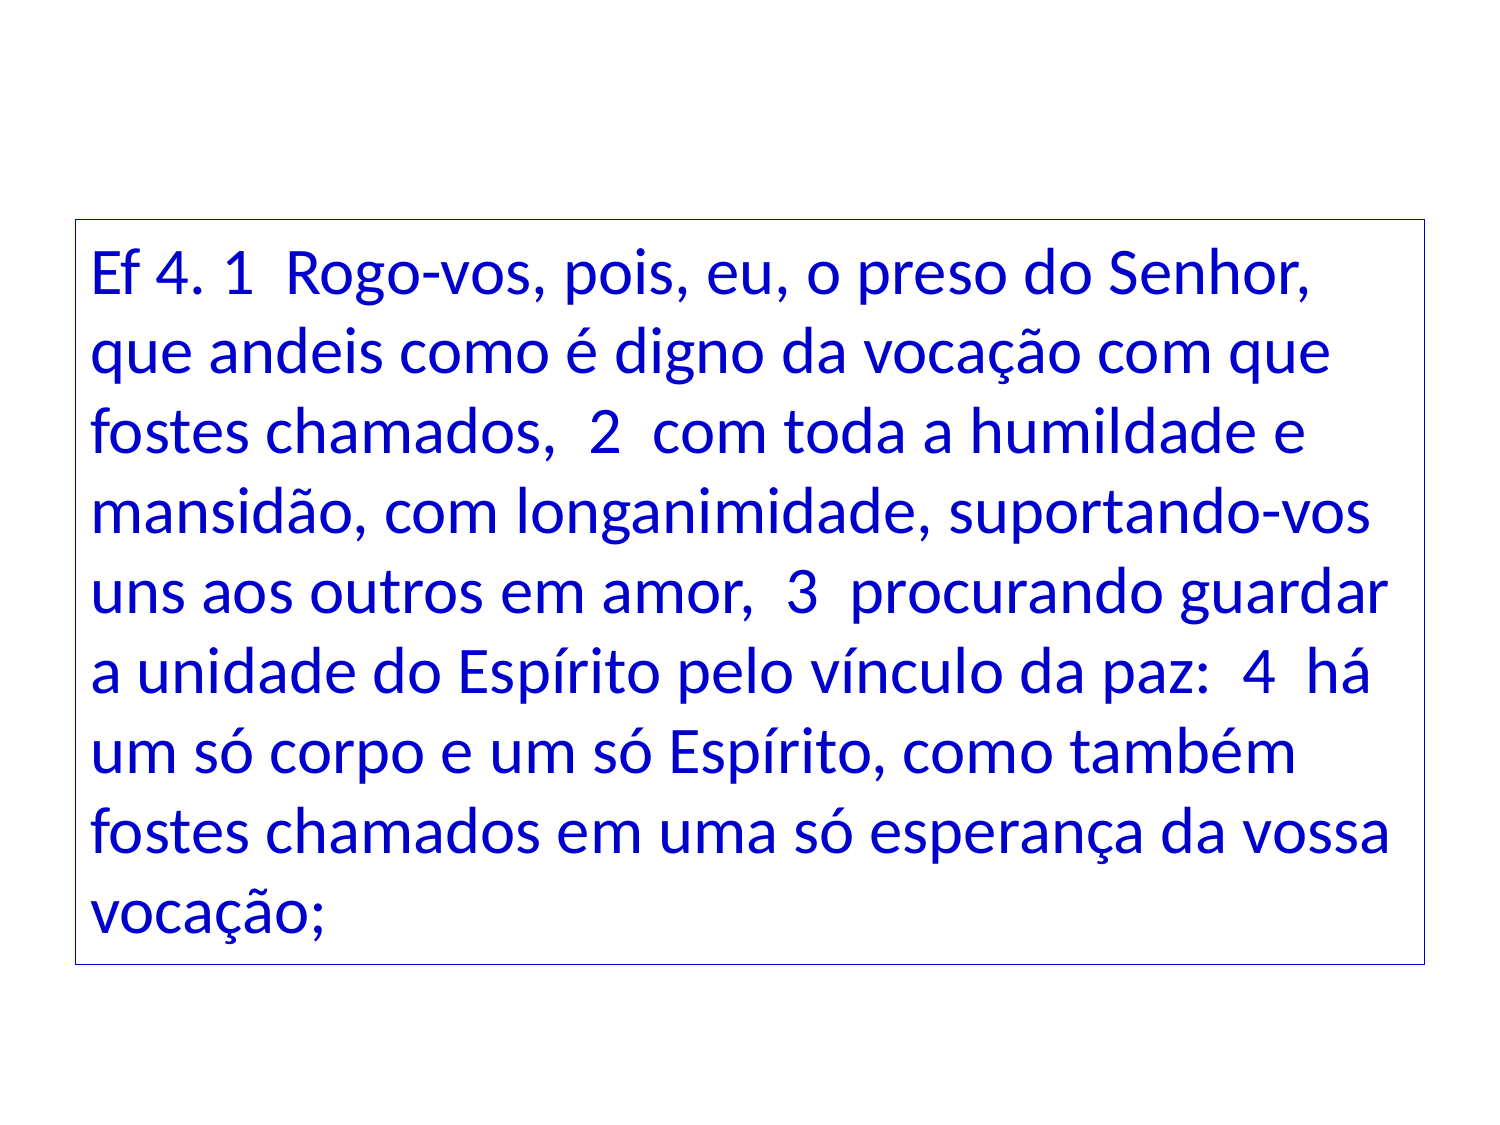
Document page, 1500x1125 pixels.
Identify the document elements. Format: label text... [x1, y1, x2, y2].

list Ef 4. 1 Rogo-vos, pois, eu, o preso do Senhor, que andeis como é digno da vocação com que fostes chamados, 2 com toda a humildade e mansidão, com longanimidade, suportando-vos uns aos outros em amor, 3 procurando guardar a unidade do Espírito pelo vínculo da paz: 4 há um só corpo e um só Espírito, como também fostes chamados em uma só esperança da vossa vocação; [75, 219, 1425, 965]
